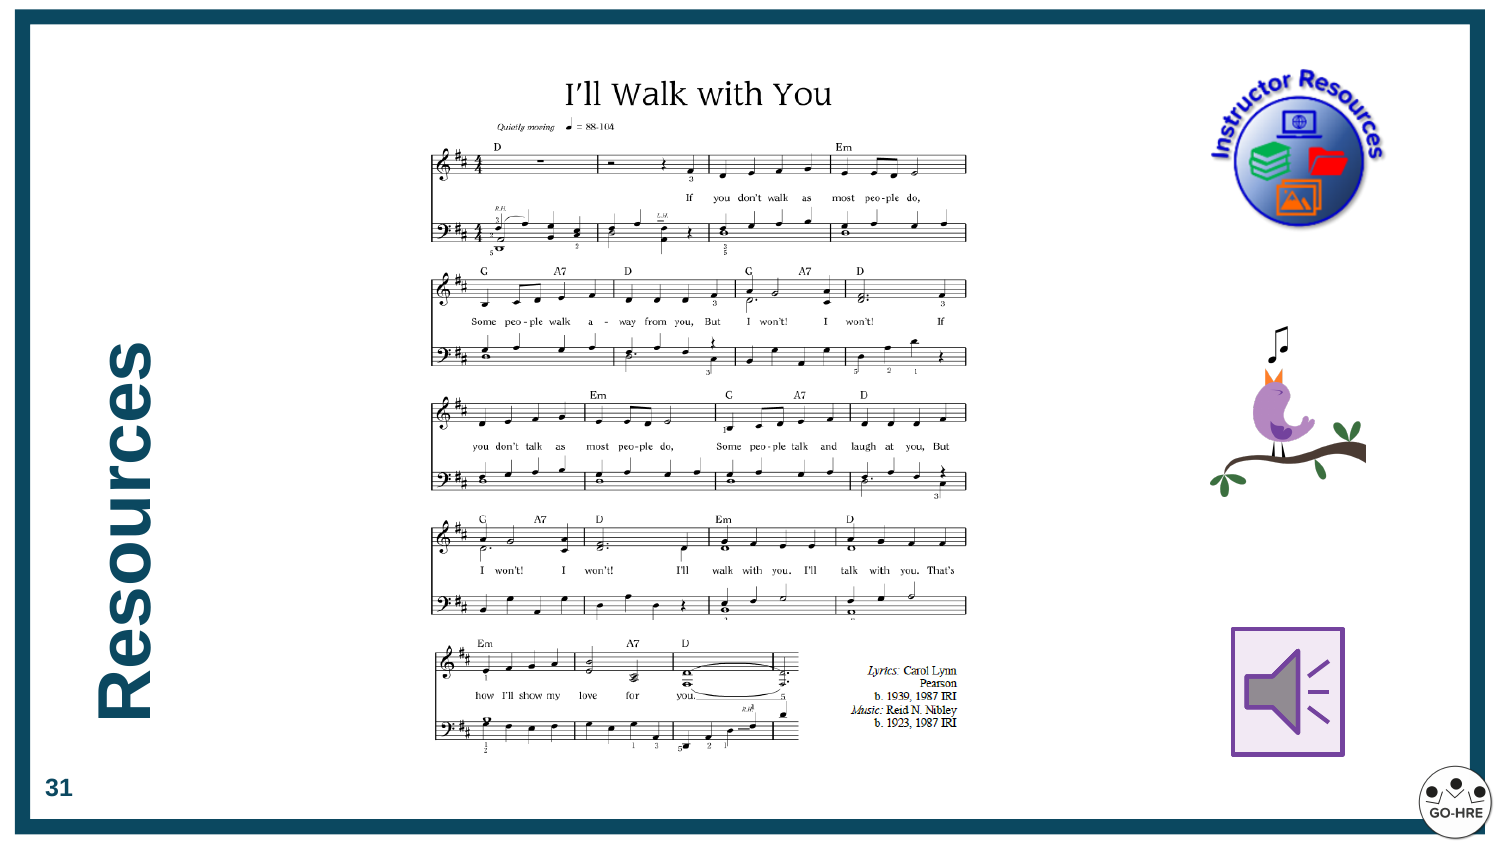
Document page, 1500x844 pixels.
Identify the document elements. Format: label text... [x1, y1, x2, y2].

picture [1418, 765, 1494, 841]
picture [411, 68, 983, 755]
text_box [1233, 629, 1343, 755]
picture [1209, 68, 1388, 242]
text_box Resources [30, 189, 181, 739]
slide_number 31 [30, 754, 121, 819]
picture [1209, 326, 1366, 497]
